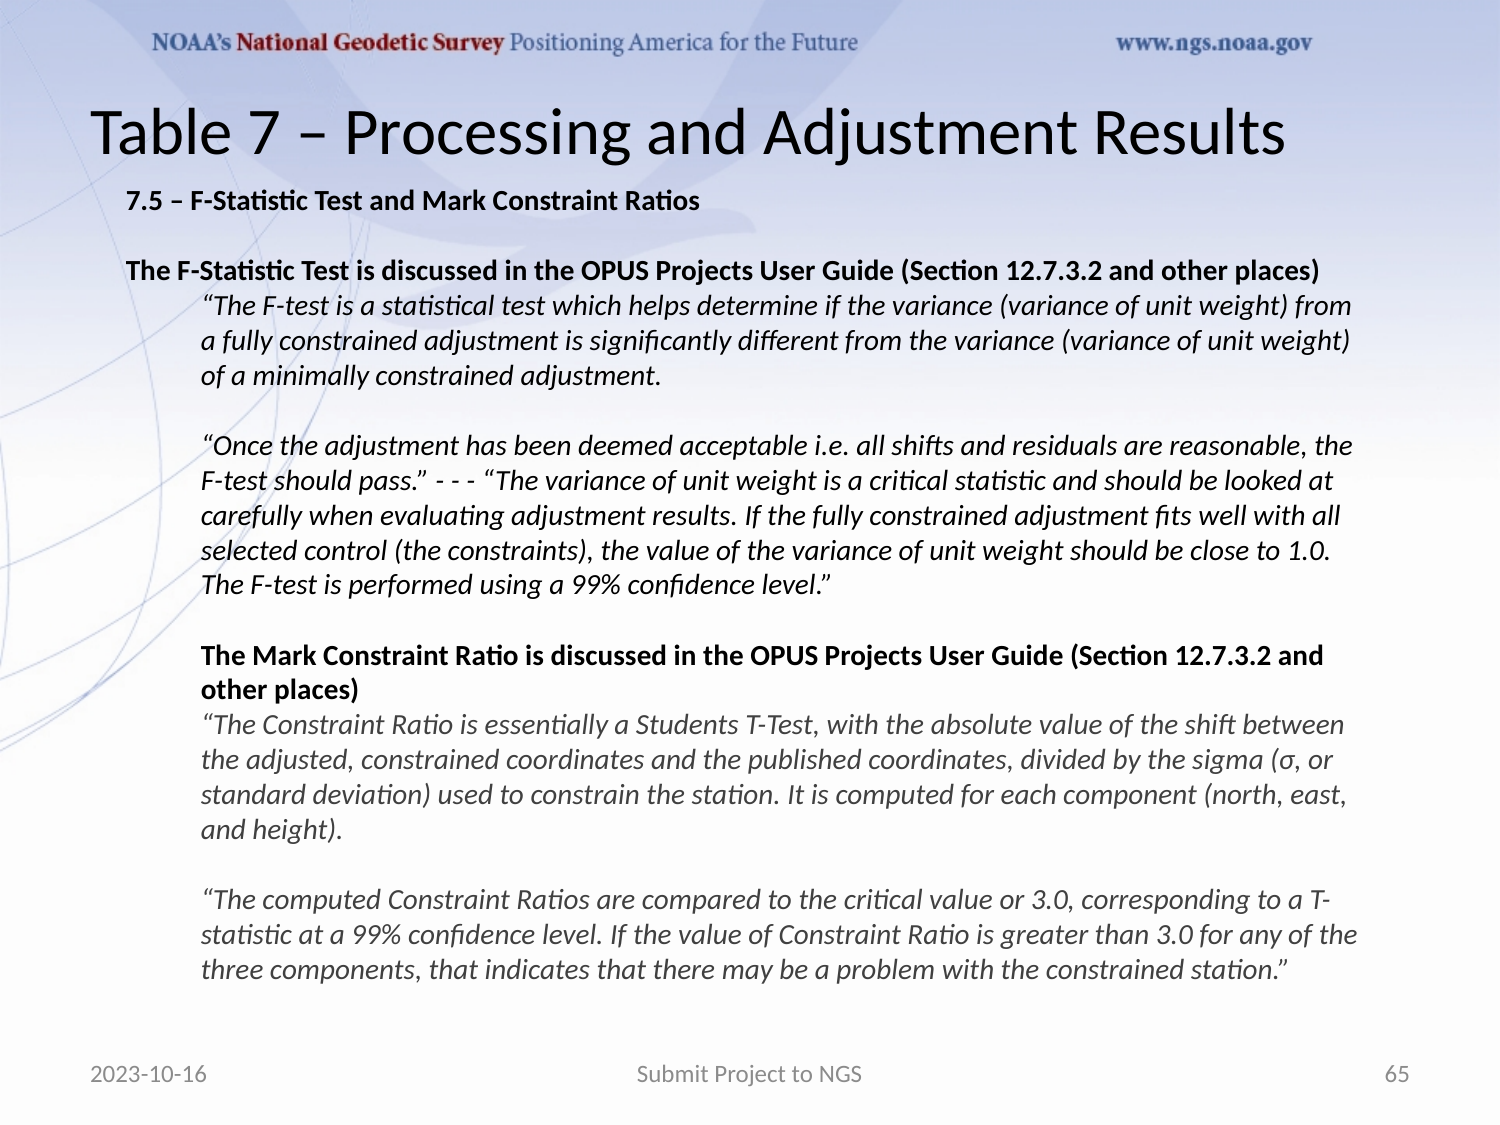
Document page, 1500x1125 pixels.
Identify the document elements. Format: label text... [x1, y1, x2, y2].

title Table 7 – Processing and Adjustment Results [74, 74, 1426, 181]
picture [0, 0, 1500, 1125]
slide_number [75, 1042, 425, 1103]
footer Submit Project to NGS [512, 1042, 988, 1103]
text_box 7.5 – F-Statistic Test and Mark Constraint Ratios The F-Statistic Test is discussed in the OPUS Projects User Guide (Section 12.7.3.2 and other places) “The F-test is a statistical test which helps determine if the variance (variance of unit weight) from a fully constrained adjustment is significantly different from the variance (variance of unit weight) of a minimally constrained adjustment. “Once the adjustment has been deemed acceptable i.e. all shifts and residuals are reasonable, the F-test should pass.” - - - “The variance of unit weight is a critical statistic and should be looked at carefully when evaluating adjustment results. If the fully constrained adjustment fits well with all selected control (the constraints), the value of the variance of unit weight should be close to 1.0. The F-test is performed using a 99% confidence level.” The Mark Constraint Ratio is discussed in the OPUS Projects User Guide (Section 12.7.3.2 and other places) “The Constraint Ratio is essentially a Students T-Test, with the absolute value of the shift between the adjusted, constrained coordinates and the published coordinates, divided by the sigma (σ, or standard deviation) used to constrain the station. It is computed for each component (north, east, and height). “The computed Constraint Ratios are compared to the critical value or 3.0, corresponding to a T-statistic at a 99% confidence level. If the value of Constraint Ratio is greater than 3.0 for any of the three components, that indicates that there may be a problem with the constrained station.” [111, 173, 1389, 993]
slide_number 65 [1074, 1042, 1425, 1103]
